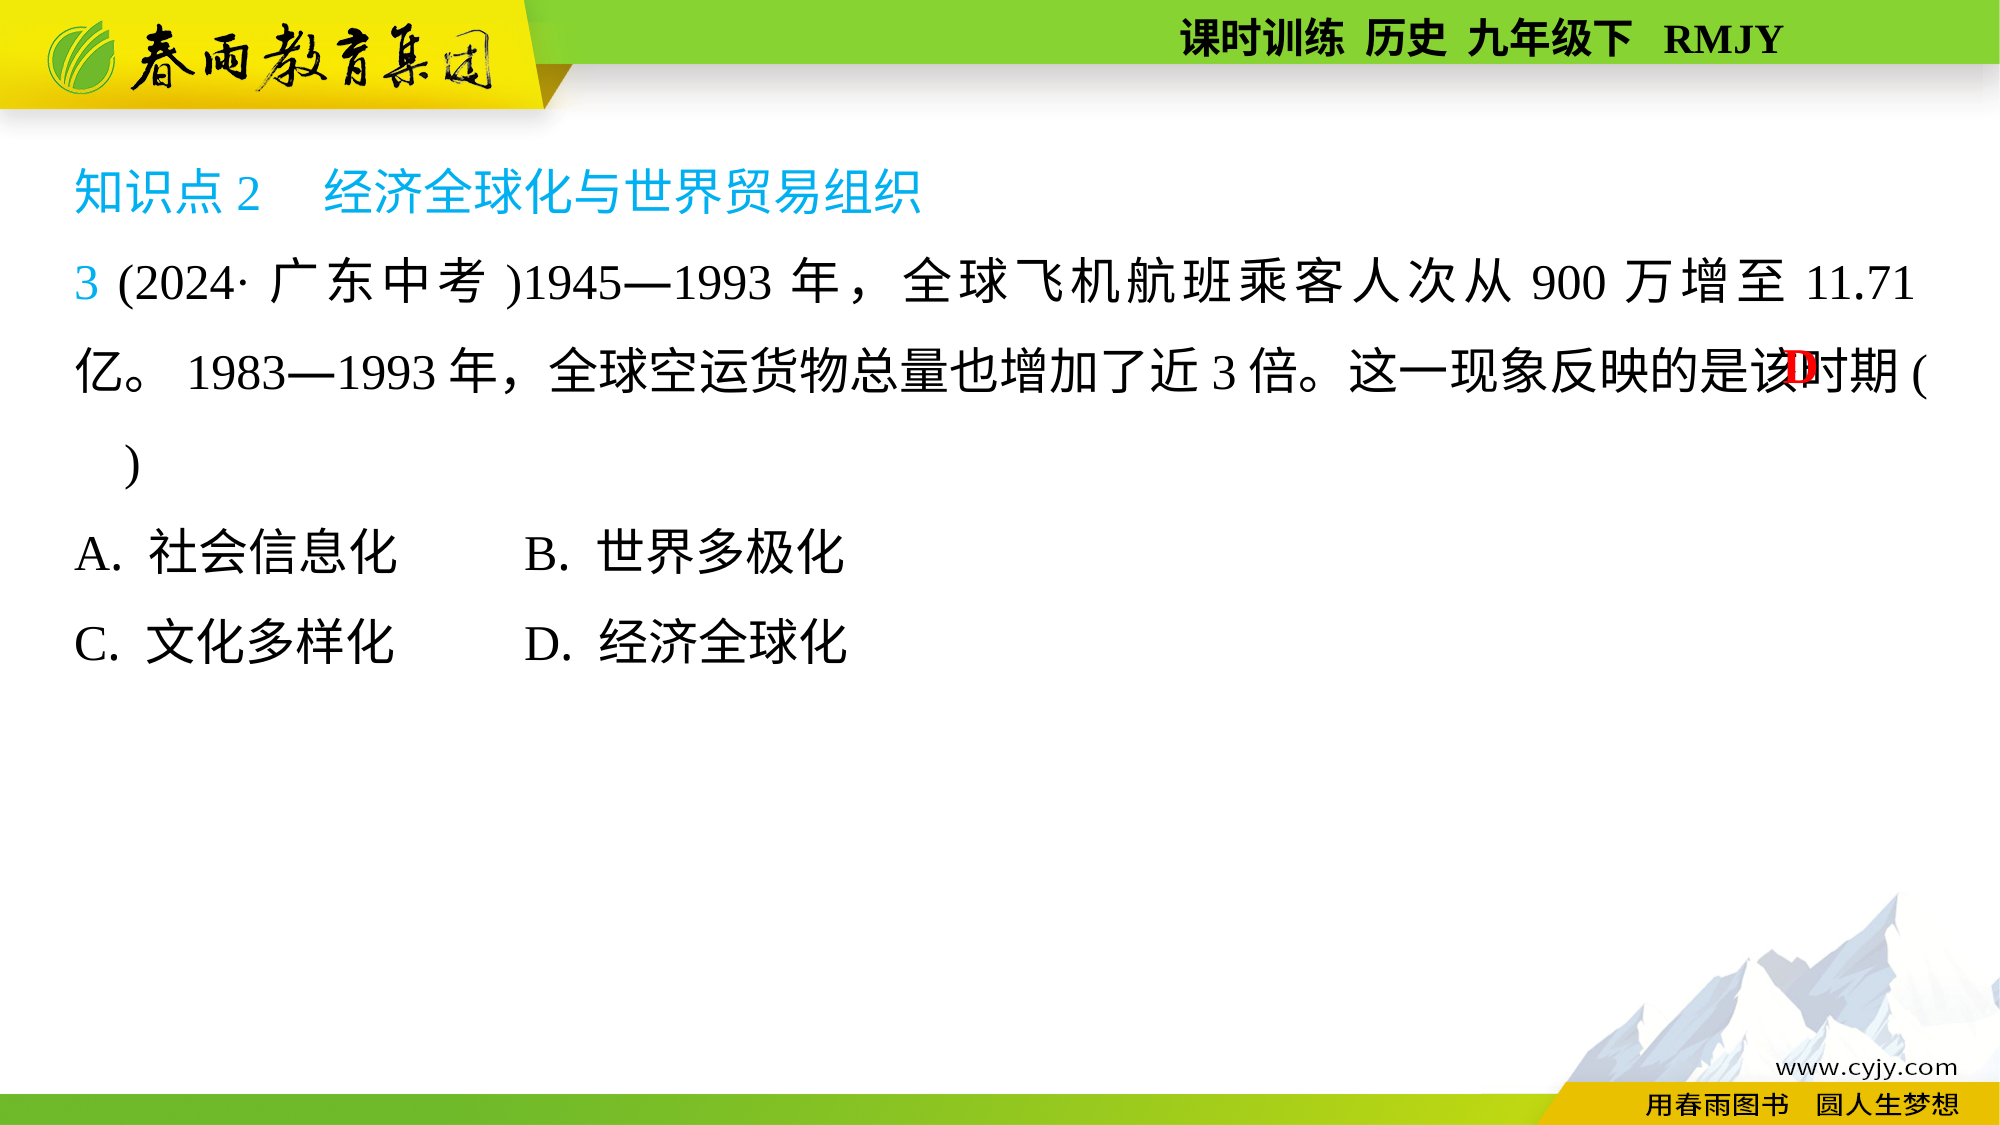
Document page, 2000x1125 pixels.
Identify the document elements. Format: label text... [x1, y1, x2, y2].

picture [0, 0, 2000, 1125]
text_box D [1767, 326, 1835, 401]
list 知识点2 经济全球化与世界贸易组织 3 (2024·广东中考)1945—1993年，全球飞机航班乘客人次从900万增至11.71亿。1983—1993年，全球空运货物总量也增加了近3倍。这一现象反映的是该时期( ) A. 社会信息化 B. 世界多极化 C. 文化多样化 D. 经济全球化 [59, 122, 1944, 592]
